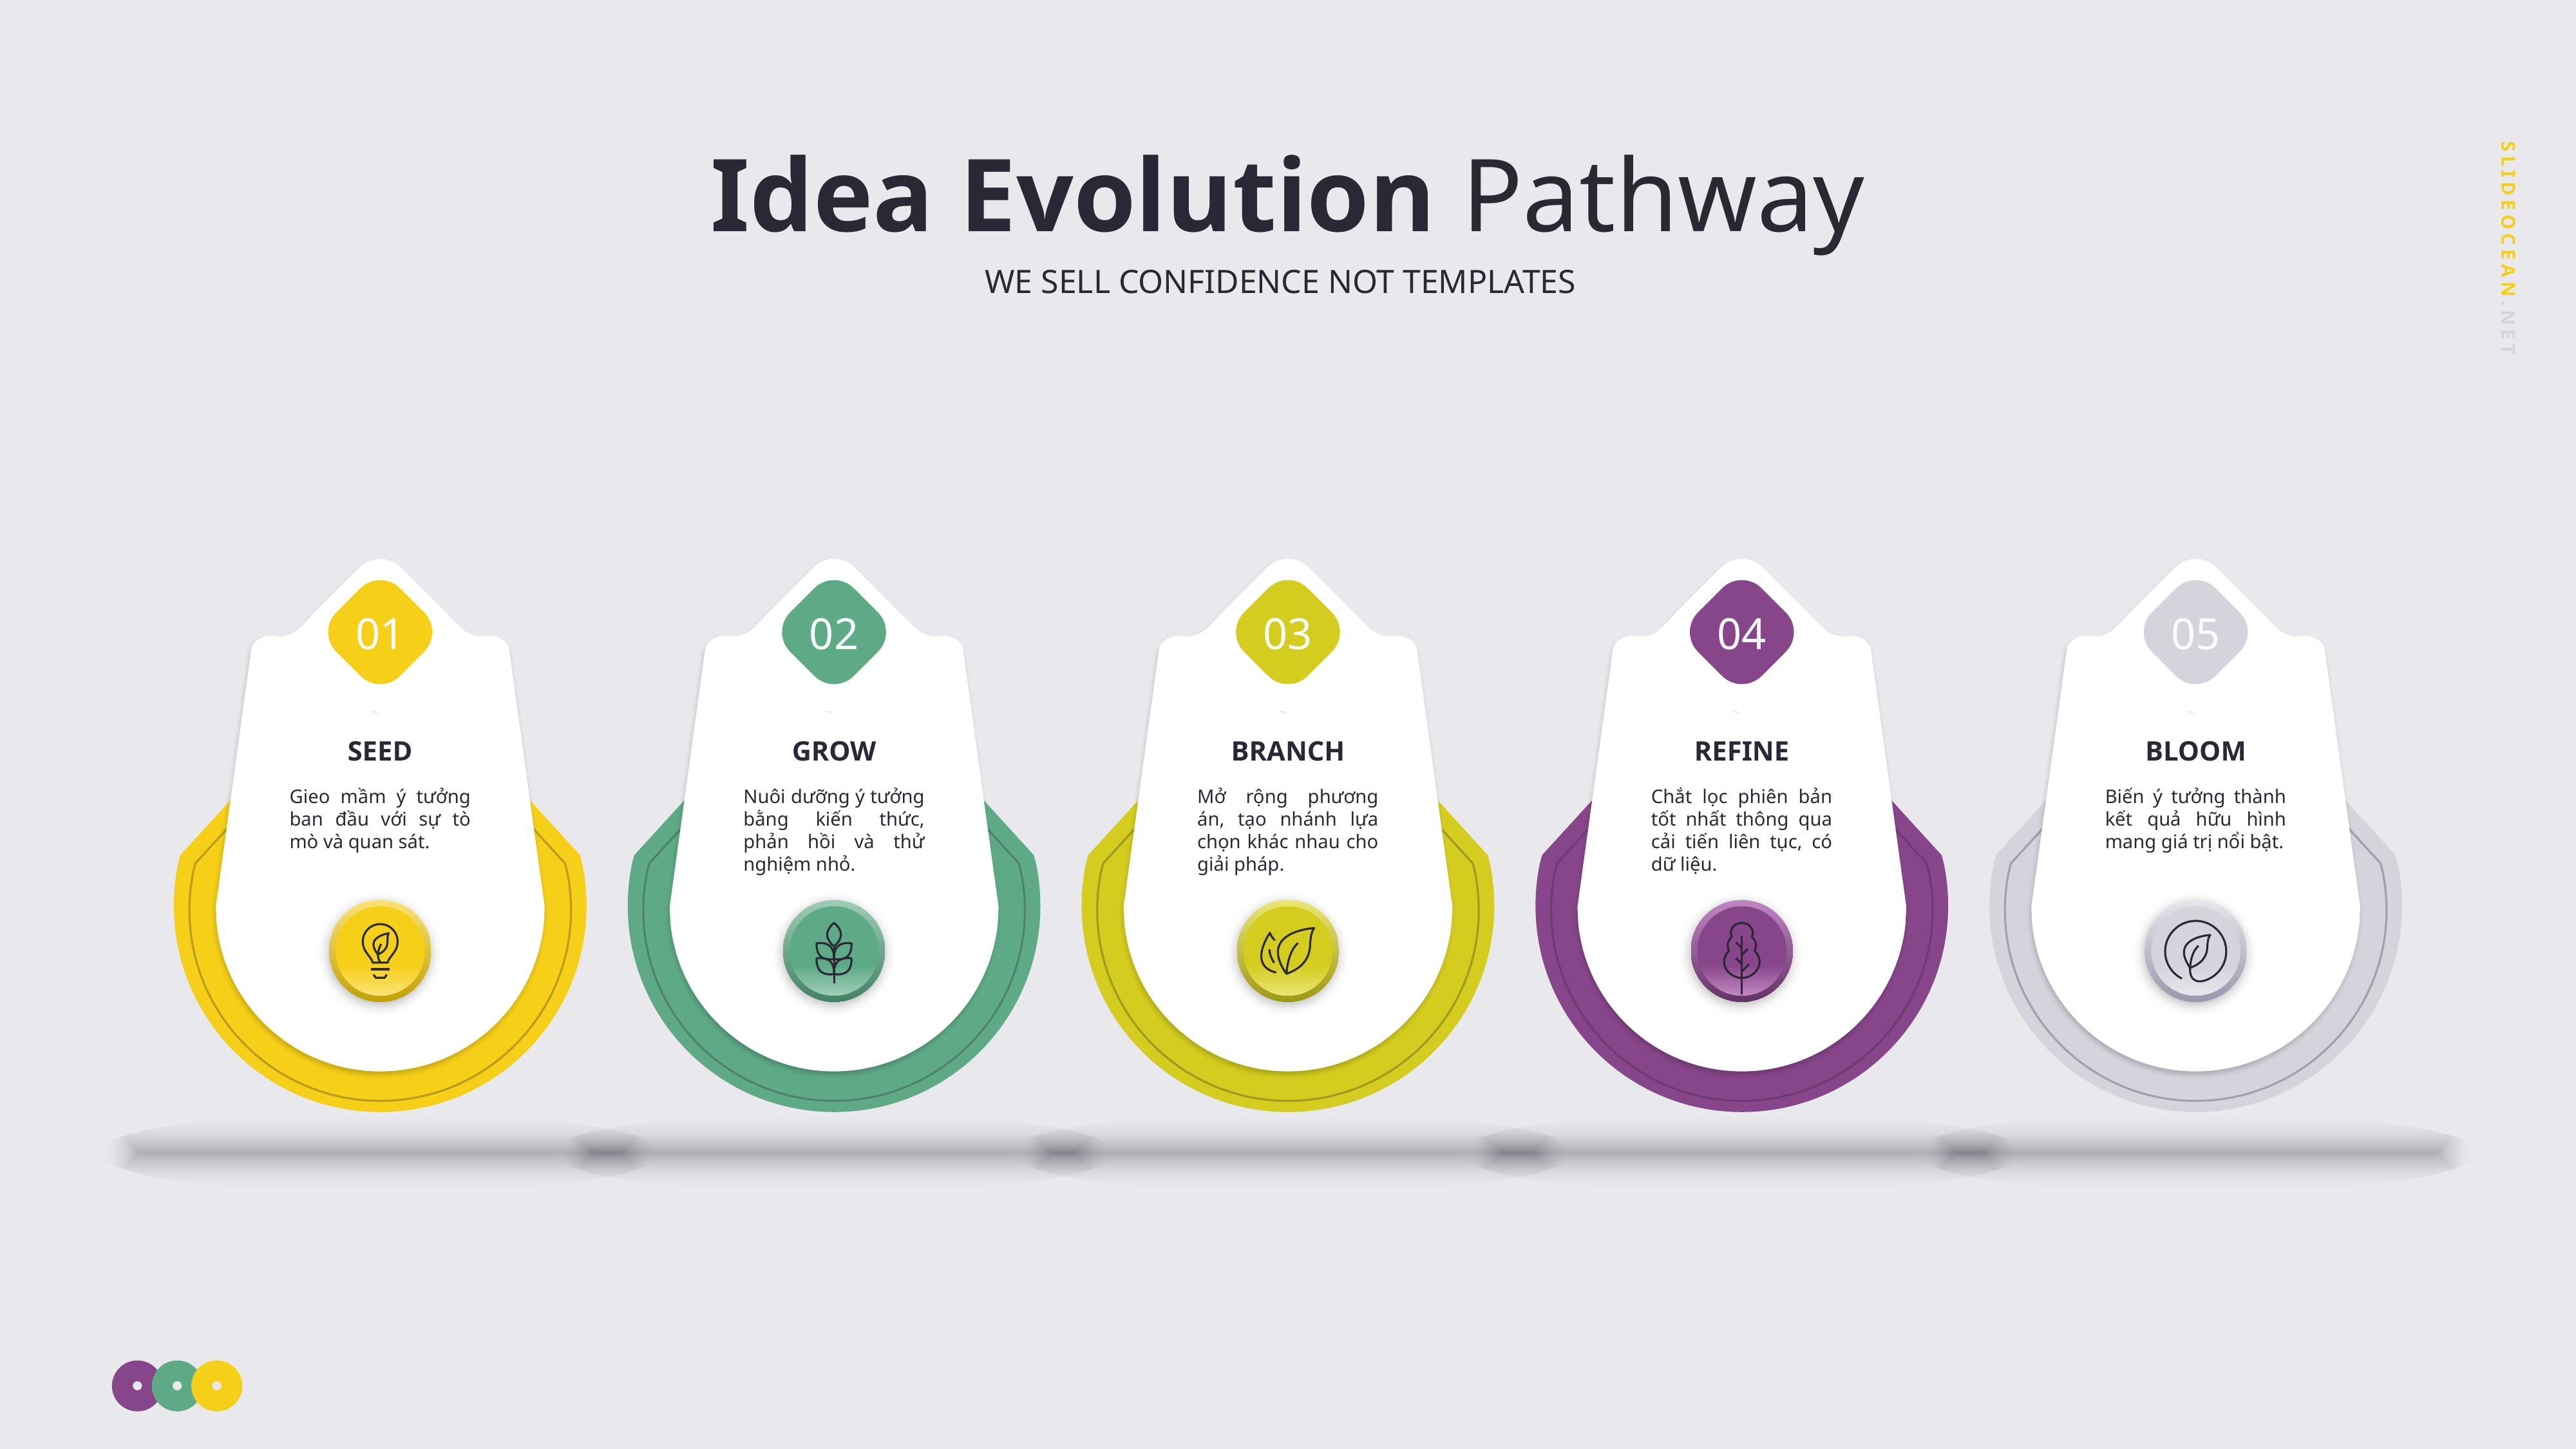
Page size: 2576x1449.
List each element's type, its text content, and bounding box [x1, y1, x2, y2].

text_box [1534, 802, 1949, 1111]
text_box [1690, 899, 1794, 1003]
text_box [2030, 558, 2362, 1073]
text_box Idea Evolution Pathway [701, 126, 1875, 257]
text_box [214, 558, 546, 1073]
text_box [642, 831, 1026, 1102]
text_box [1576, 558, 1908, 1073]
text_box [1162, 728, 1413, 882]
text_box [1081, 802, 1495, 1111]
text_box [188, 830, 573, 1102]
text_box 01 [327, 579, 433, 685]
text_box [1616, 728, 1867, 882]
text_box [1096, 831, 1480, 1102]
text_box [627, 802, 1042, 1111]
text_box [1010, 1111, 1517, 1194]
text_box [1459, 1111, 1968, 1194]
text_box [782, 899, 886, 1003]
text_box [1122, 558, 1454, 1073]
text_box 05 [2143, 579, 2249, 685]
text_box [551, 1111, 1062, 1194]
text_box [1549, 831, 1934, 1102]
text_box 03 [1235, 579, 1341, 685]
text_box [255, 728, 506, 858]
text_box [328, 899, 431, 1003]
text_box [1236, 899, 1340, 1003]
text_box [98, 1111, 607, 1194]
text_box [2003, 831, 2388, 1102]
text_box [1988, 802, 2403, 1111]
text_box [709, 728, 960, 882]
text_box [2070, 728, 2321, 858]
text_box WE SELL CONFIDENCE NOT TEMPLATES [975, 256, 1586, 305]
text_box [668, 558, 1000, 1073]
text_box [1913, 1111, 2478, 1194]
text_box [173, 802, 588, 1111]
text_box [2144, 899, 2248, 1003]
text_box 04 [1689, 579, 1795, 685]
text_box 02 [781, 579, 887, 685]
